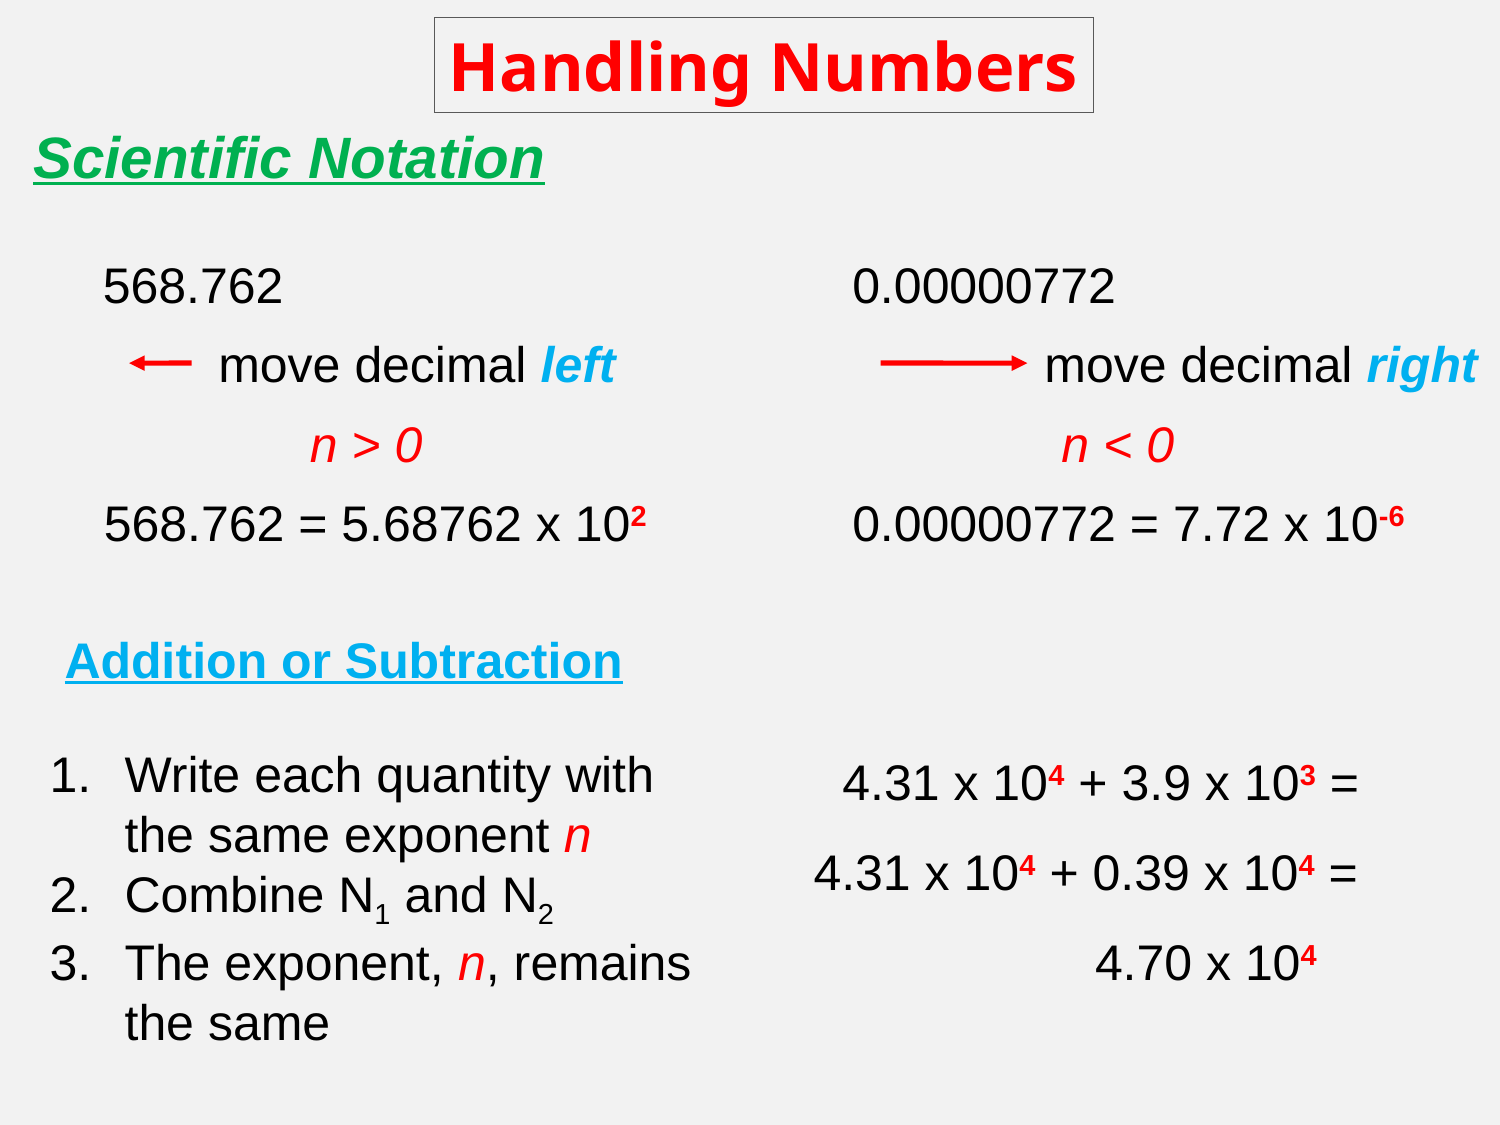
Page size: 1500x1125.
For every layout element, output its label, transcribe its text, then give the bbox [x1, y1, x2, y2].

text_box 4.31 x 104 + 0.39 x 104 = [798, 832, 1373, 908]
text_box 568.762 = 5.68762 x 102 [88, 483, 662, 559]
text_box 0.00000772 [837, 246, 1131, 322]
text_box n > 0 [294, 404, 438, 480]
text_box 4.31 x 104 + 3.9 x 103 = [827, 743, 1375, 819]
text_box n < 0 [1046, 404, 1189, 480]
text_box Scientific Notation [18, 113, 561, 198]
text_box 568.762 [87, 246, 299, 322]
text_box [880, 325, 1496, 402]
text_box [129, 325, 634, 402]
text_box 0.00000772 = 7.72 x 10-6 [837, 483, 1420, 559]
text_box Addition or Subtraction [49, 620, 639, 696]
text_box Handling Numbers [434, 17, 1094, 113]
text_box Write each quantity with the same exponent n Combine N1 and N2 The exponent, n, remains the same [34, 735, 725, 1059]
text_box 4.70 x 104 [1080, 922, 1332, 998]
